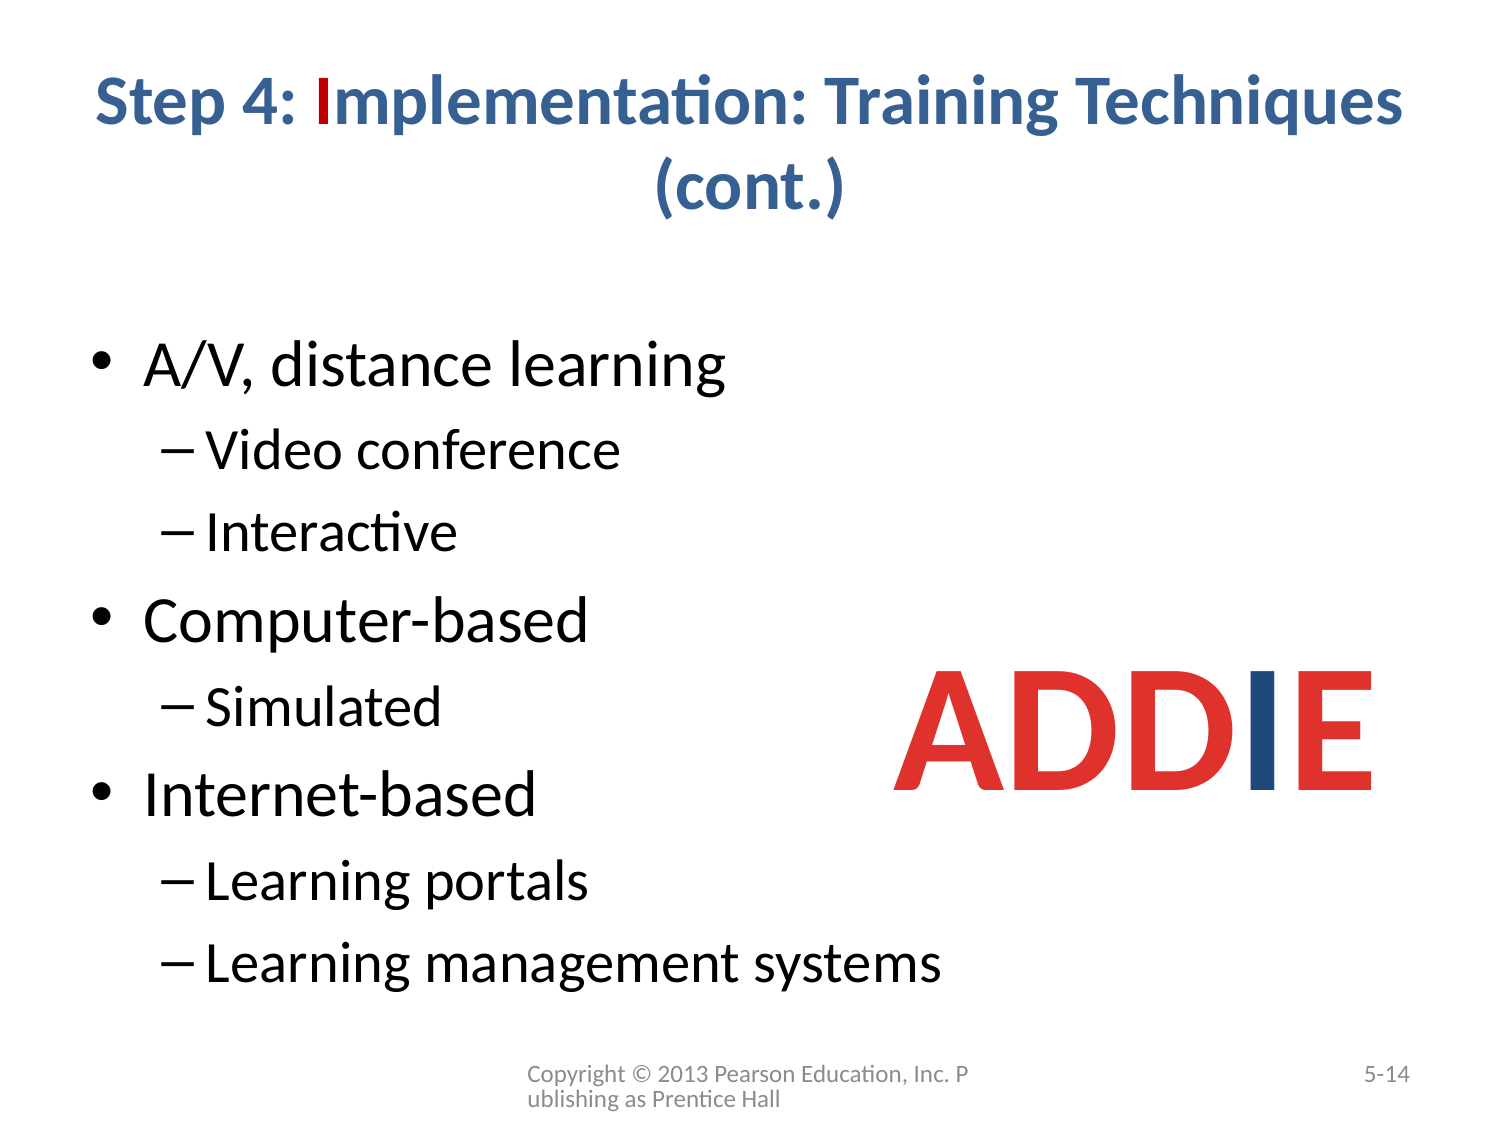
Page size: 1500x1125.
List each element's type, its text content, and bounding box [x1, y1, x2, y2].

title Step 4: Implementation: Training Techniques (cont.) [75, 45, 1425, 233]
footer Copyright © 2013 Pearson Education, Inc. Publishing as Prentice Hall [512, 1042, 988, 1103]
list A/V, distance learning Video conference Interactive Computer-based Simulated Internet-based Learning portals Learning management systems [75, 312, 1425, 1005]
slide_number 5-14 [1074, 1042, 1425, 1103]
text_box ADDIE [878, 599, 1393, 835]
